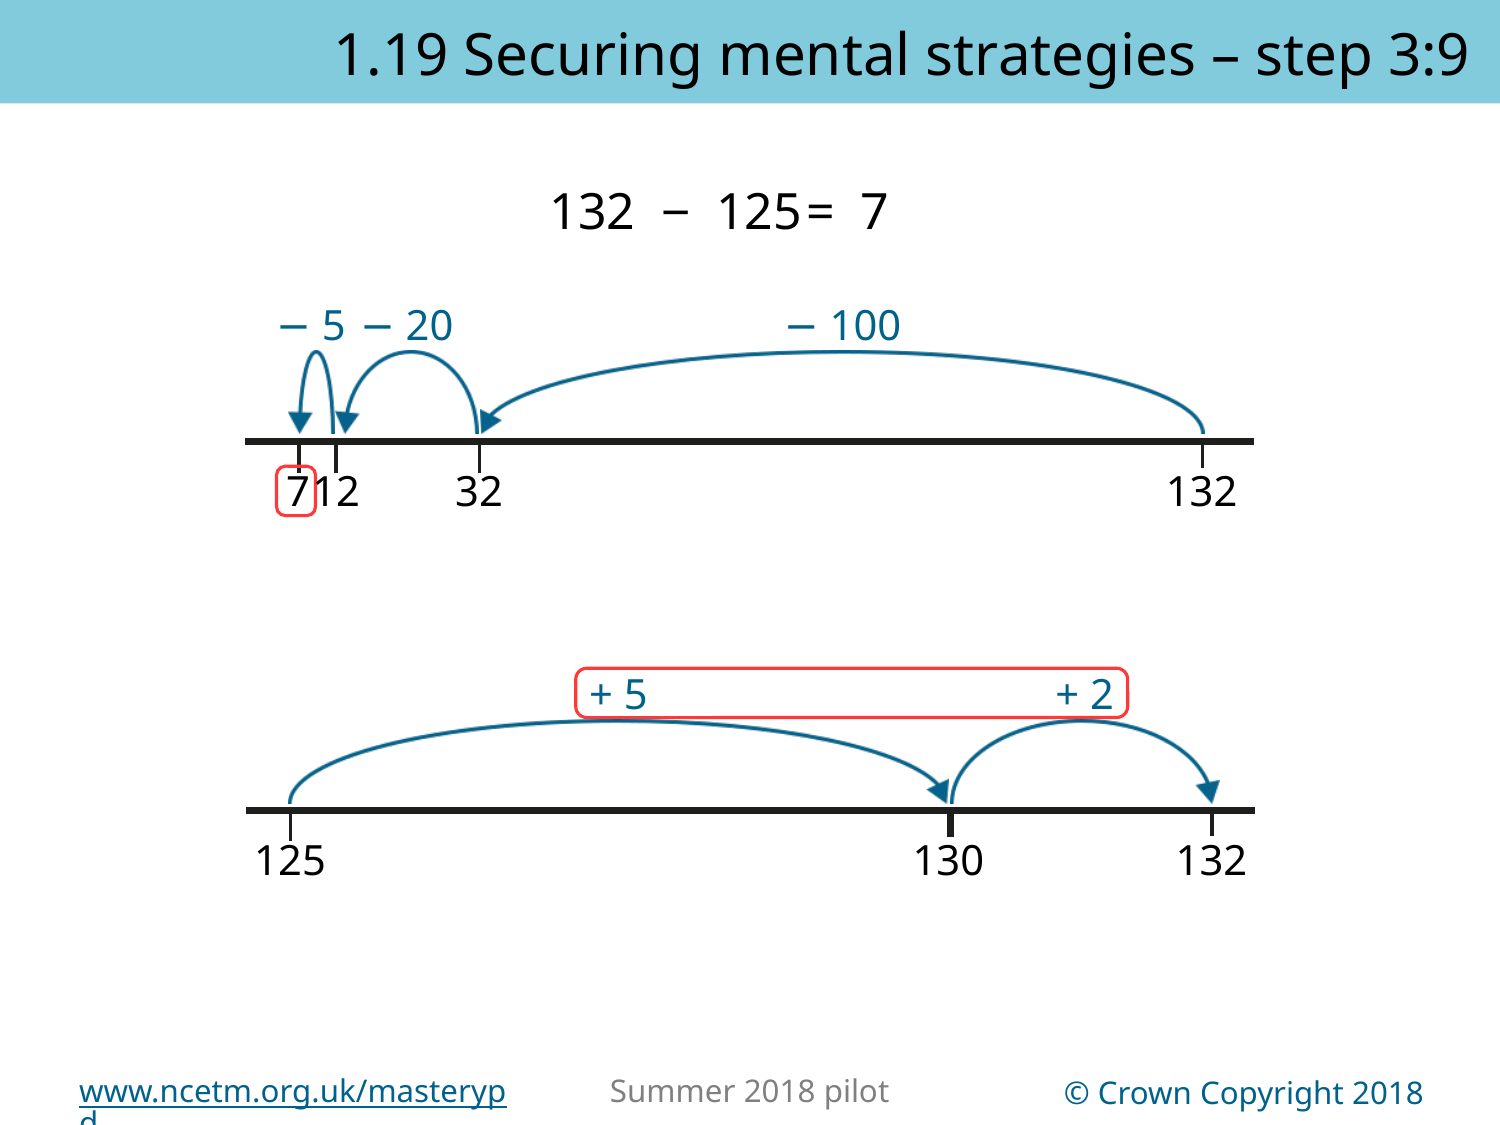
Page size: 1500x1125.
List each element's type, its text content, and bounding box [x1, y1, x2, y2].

text_box [276, 466, 297, 516]
picture [245, 438, 1254, 473]
text_box − 20 [344, 291, 469, 348]
text_box 130 [897, 826, 1000, 892]
picture [480, 354, 1201, 434]
text_box − 5 [261, 291, 344, 357]
text_box 132 [1150, 457, 1253, 523]
text_box + 5 [574, 660, 663, 718]
picture [950, 719, 1072, 798]
text_box 125 [239, 826, 342, 892]
picture [851, 349, 1205, 431]
picture [413, 349, 479, 431]
text_box − 100 [768, 291, 917, 348]
text_box 7 [271, 457, 297, 523]
picture [287, 349, 475, 434]
text_box 132 − 125 [534, 172, 817, 247]
text_box 12 [297, 457, 376, 523]
text_box 132 [1160, 826, 1263, 892]
text_box [575, 668, 1128, 718]
picture [288, 719, 595, 800]
list 1.19 Securing mental strategies – step 3:9 [0, 0, 1500, 104]
picture [954, 719, 1220, 804]
picture [480, 349, 837, 413]
text_box + 2 [1040, 660, 1130, 718]
picture [292, 719, 949, 804]
picture [246, 807, 1255, 842]
text_box 32 [440, 457, 519, 523]
text_box = 7 [817, 172, 905, 247]
